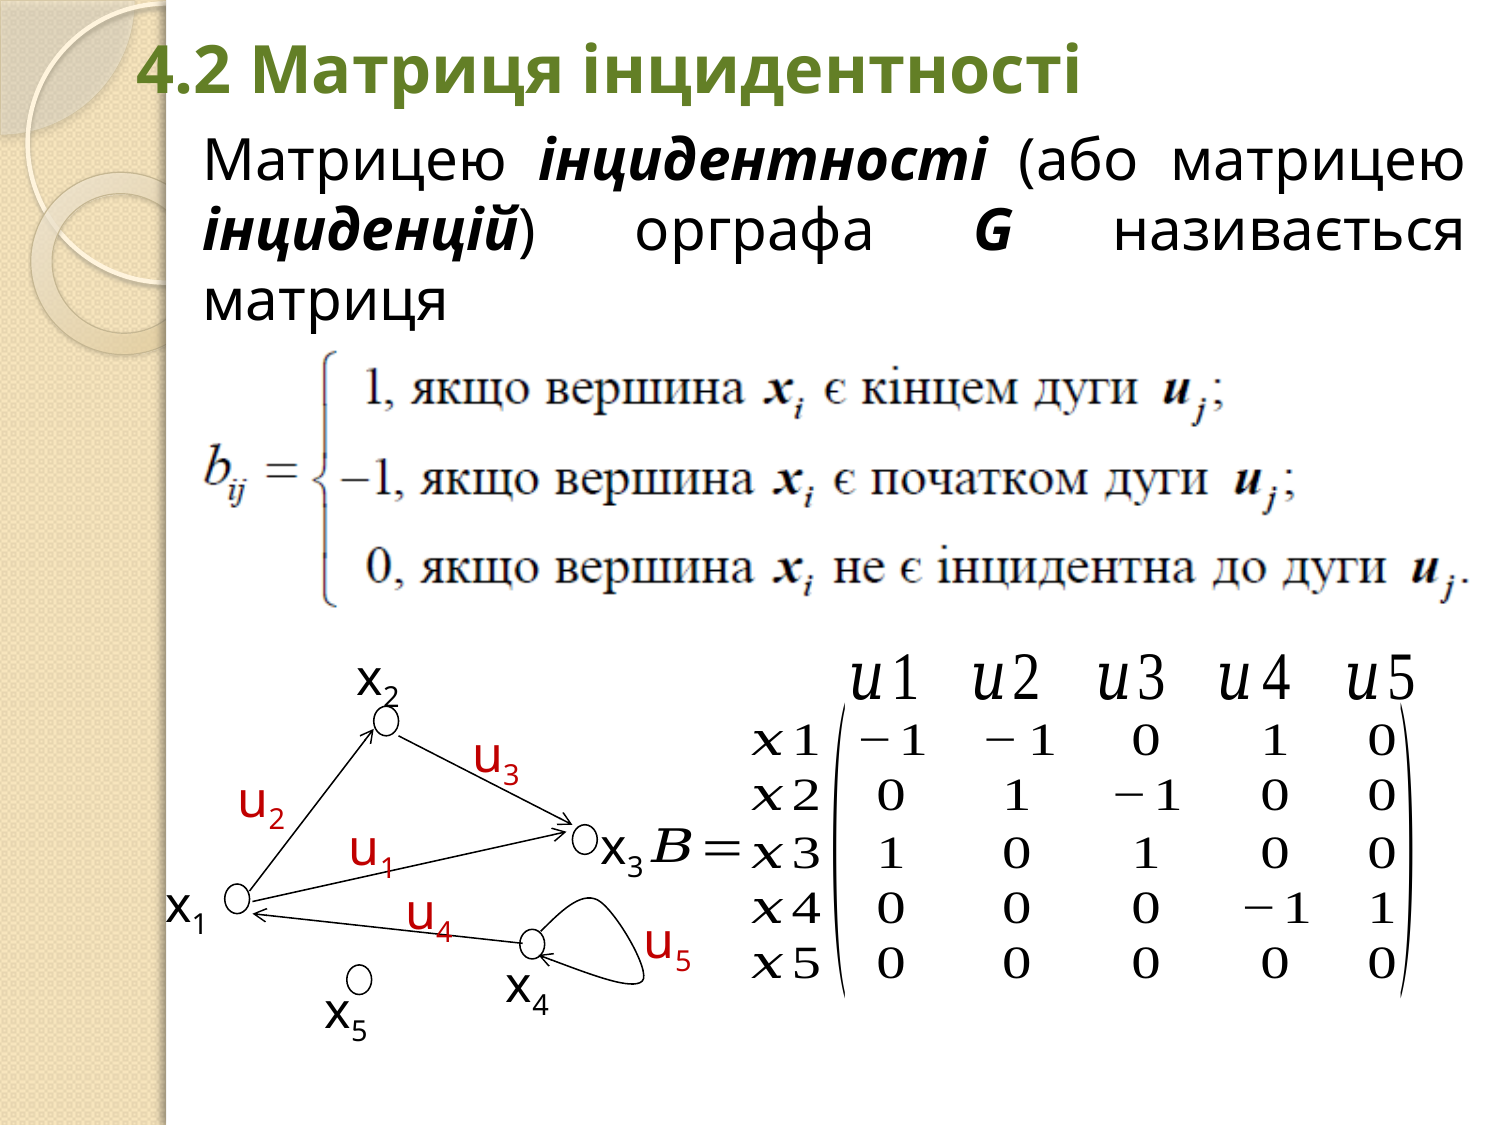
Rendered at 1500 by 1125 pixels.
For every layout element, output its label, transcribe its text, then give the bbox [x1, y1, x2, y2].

picture [195, 342, 1473, 619]
text_box Матрицею інцидентності (або матрицею інциденцій) орграфа G називається матриця B(G) = [bij] порядку n×m, в якої елементи: [187, 114, 1481, 420]
text_box 4.2 Матриця інцидентності [121, 19, 1098, 114]
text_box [149, 627, 710, 1051]
